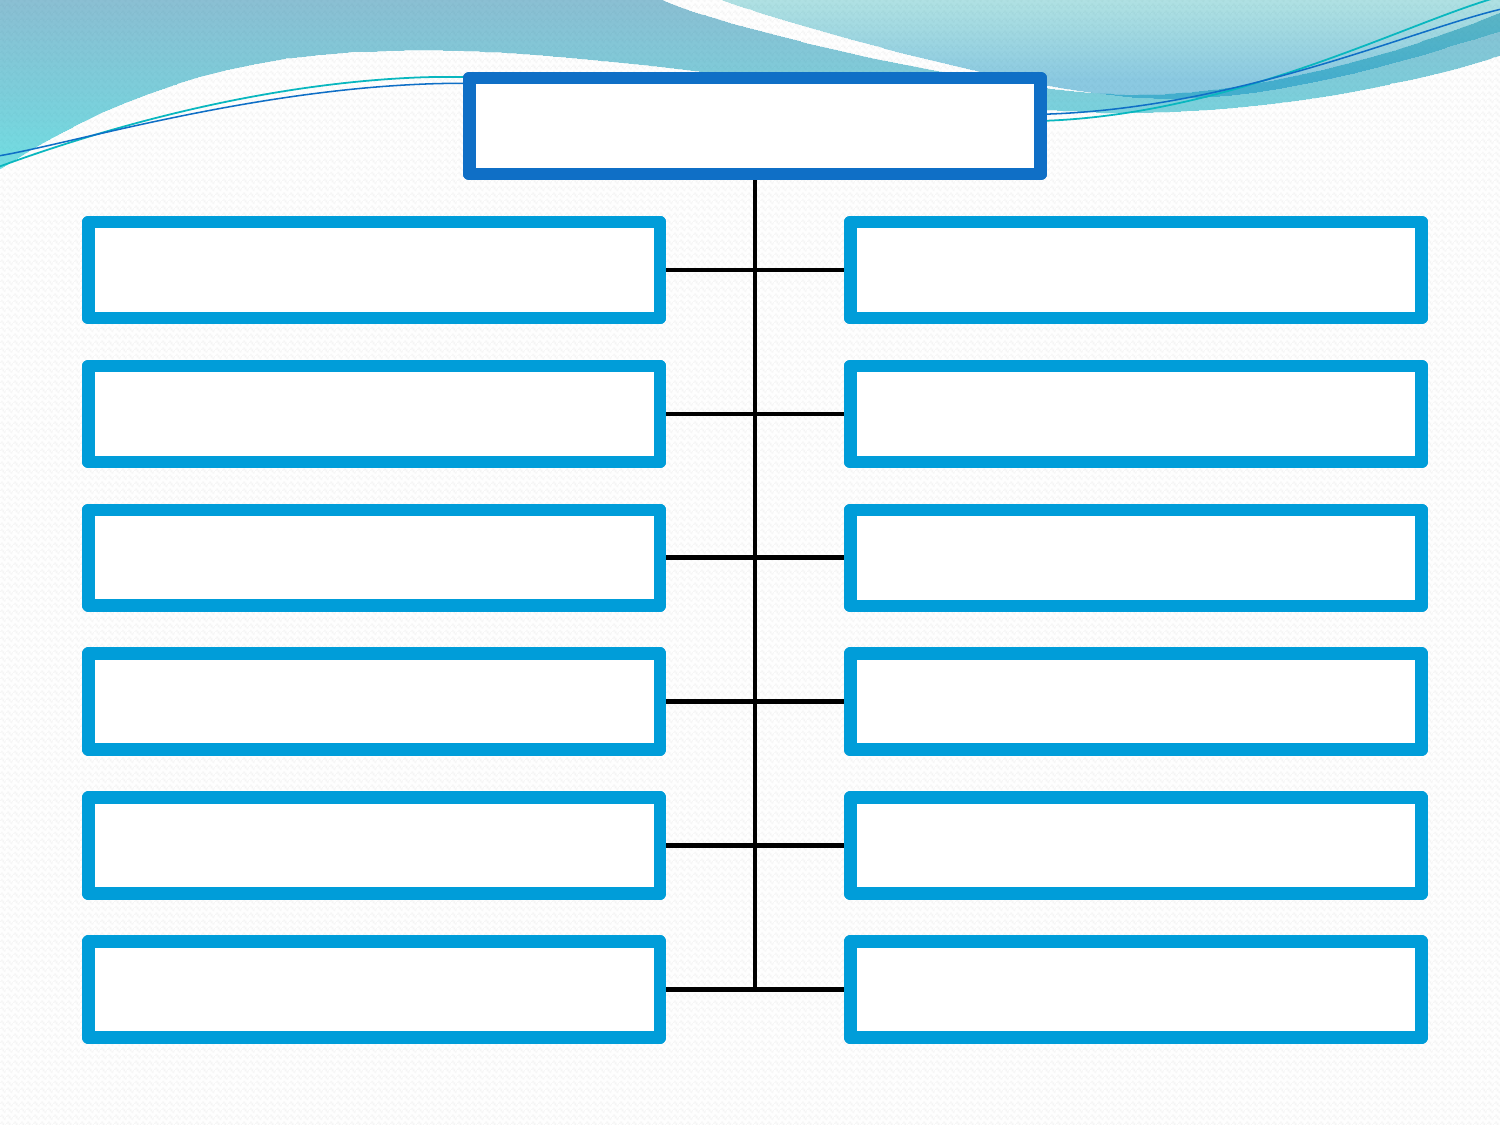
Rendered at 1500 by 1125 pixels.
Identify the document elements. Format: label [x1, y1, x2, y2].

text_box [757, 848, 1422, 987]
text_box [757, 272, 1422, 412]
text_box [666, 992, 844, 1038]
text_box [88, 272, 753, 412]
text_box [88, 77, 753, 268]
text_box [757, 560, 1422, 699]
text_box [88, 560, 753, 699]
text_box [88, 848, 753, 987]
text_box [757, 416, 1422, 555]
text_box [88, 416, 753, 555]
text_box [757, 704, 1422, 843]
text_box [88, 704, 753, 843]
text_box [757, 77, 1422, 268]
